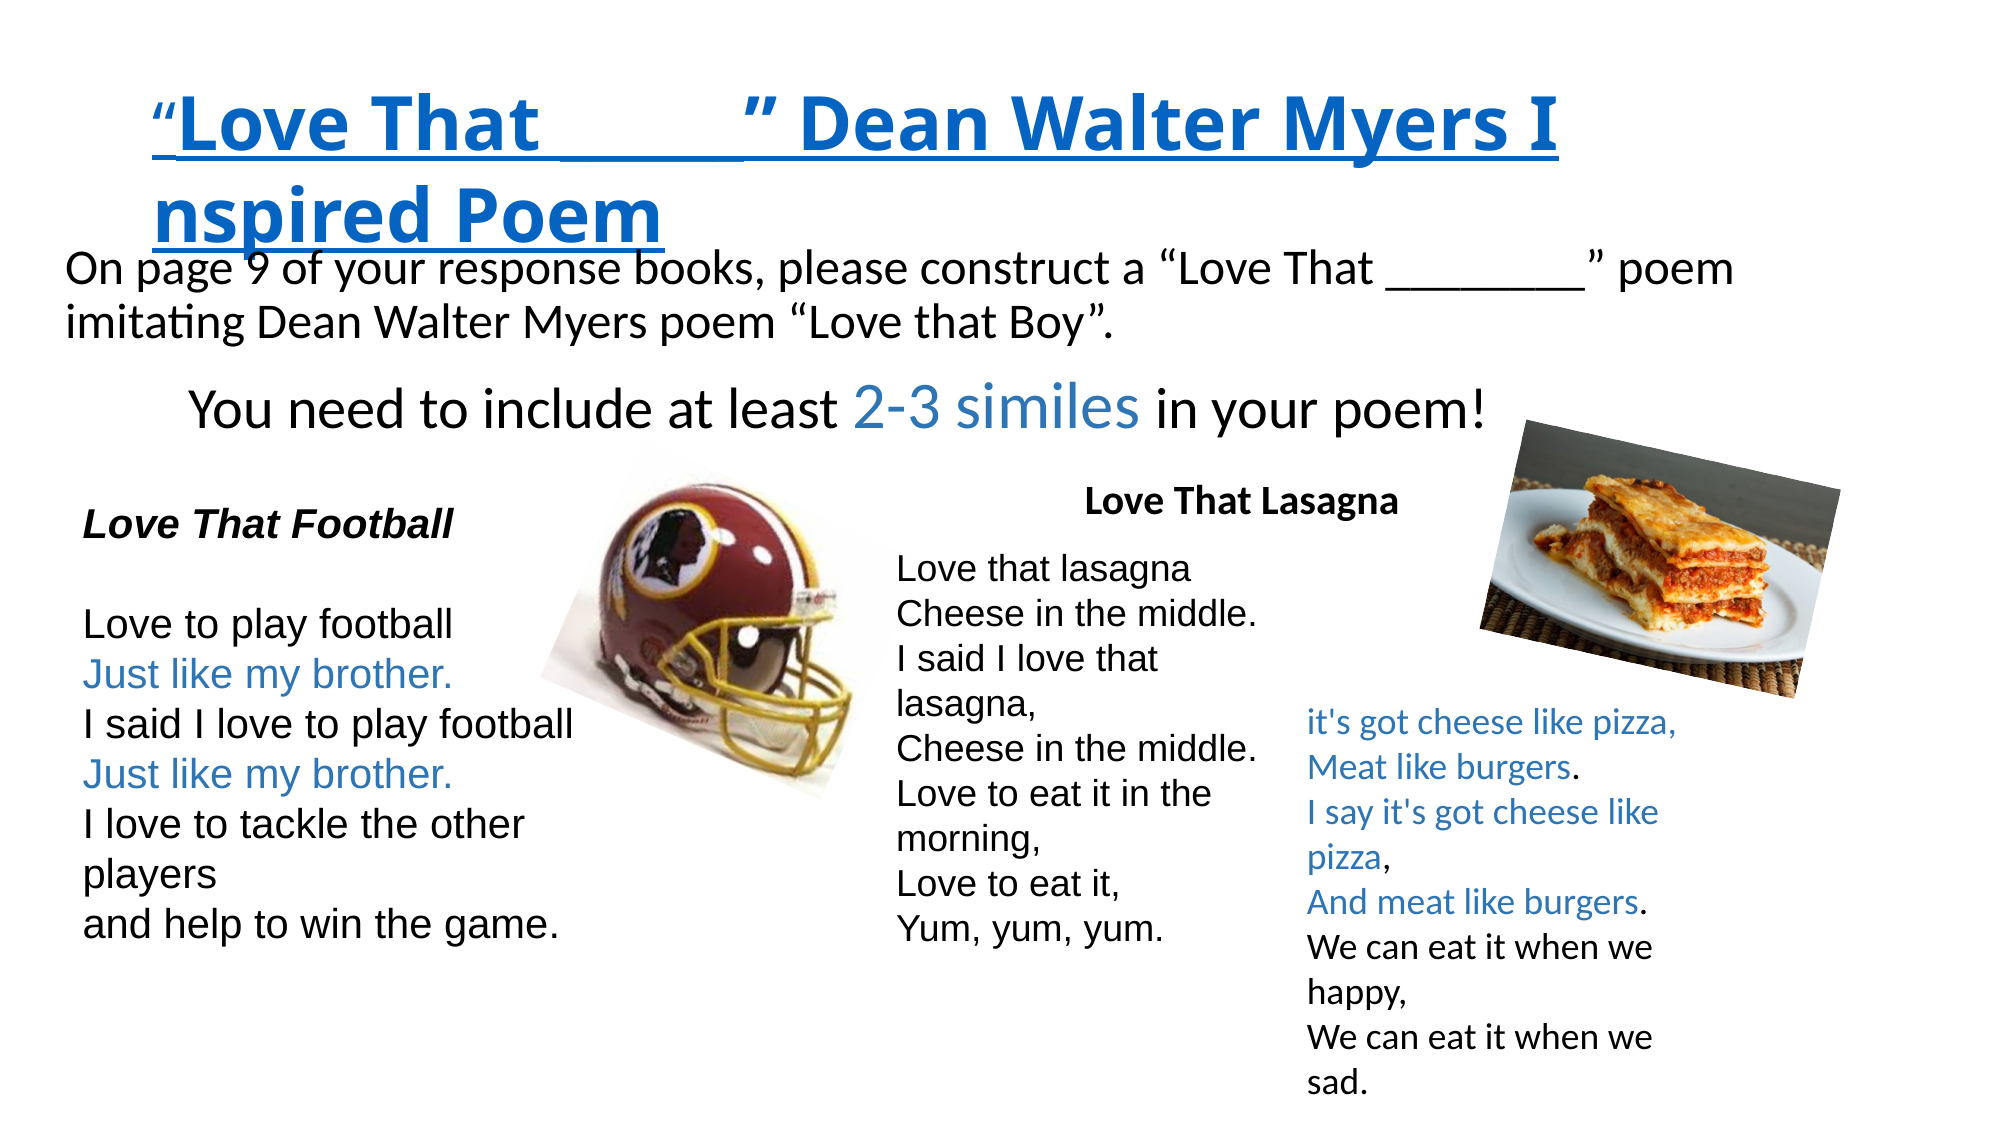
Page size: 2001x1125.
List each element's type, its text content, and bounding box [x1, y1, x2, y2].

text_box Love that lasagna Cheese in the middle. I said I love that lasagna, Cheese in the middle. Love to eat it in the morning, Love to eat it, Yum, yum, yum. [881, 536, 1293, 957]
list On page 9 of your response books, please construct a “Love That ________” poem imitating Dean Walter Myers poem “Love that Boy”. You need to include at least 2-3 similes in your poem! [50, 234, 1863, 505]
title “Love That ______” Dean Walter Myers Inspired Poem [137, 59, 1863, 234]
text_box Love That Football Love to play football Just like my brother. I said I love to play football Just like my brother. I love to tackle the other players and help to win the game. [67, 489, 647, 1045]
picture [1480, 420, 1840, 698]
text_box Love That Lasagna [1069, 465, 1442, 531]
text_box it's got cheese like pizza, Meat like burgers. I say it's got cheese like pizza, And meat like burgers. We can eat it when we happy, We can eat it when we sad. [1292, 689, 1714, 1109]
picture [541, 441, 885, 799]
